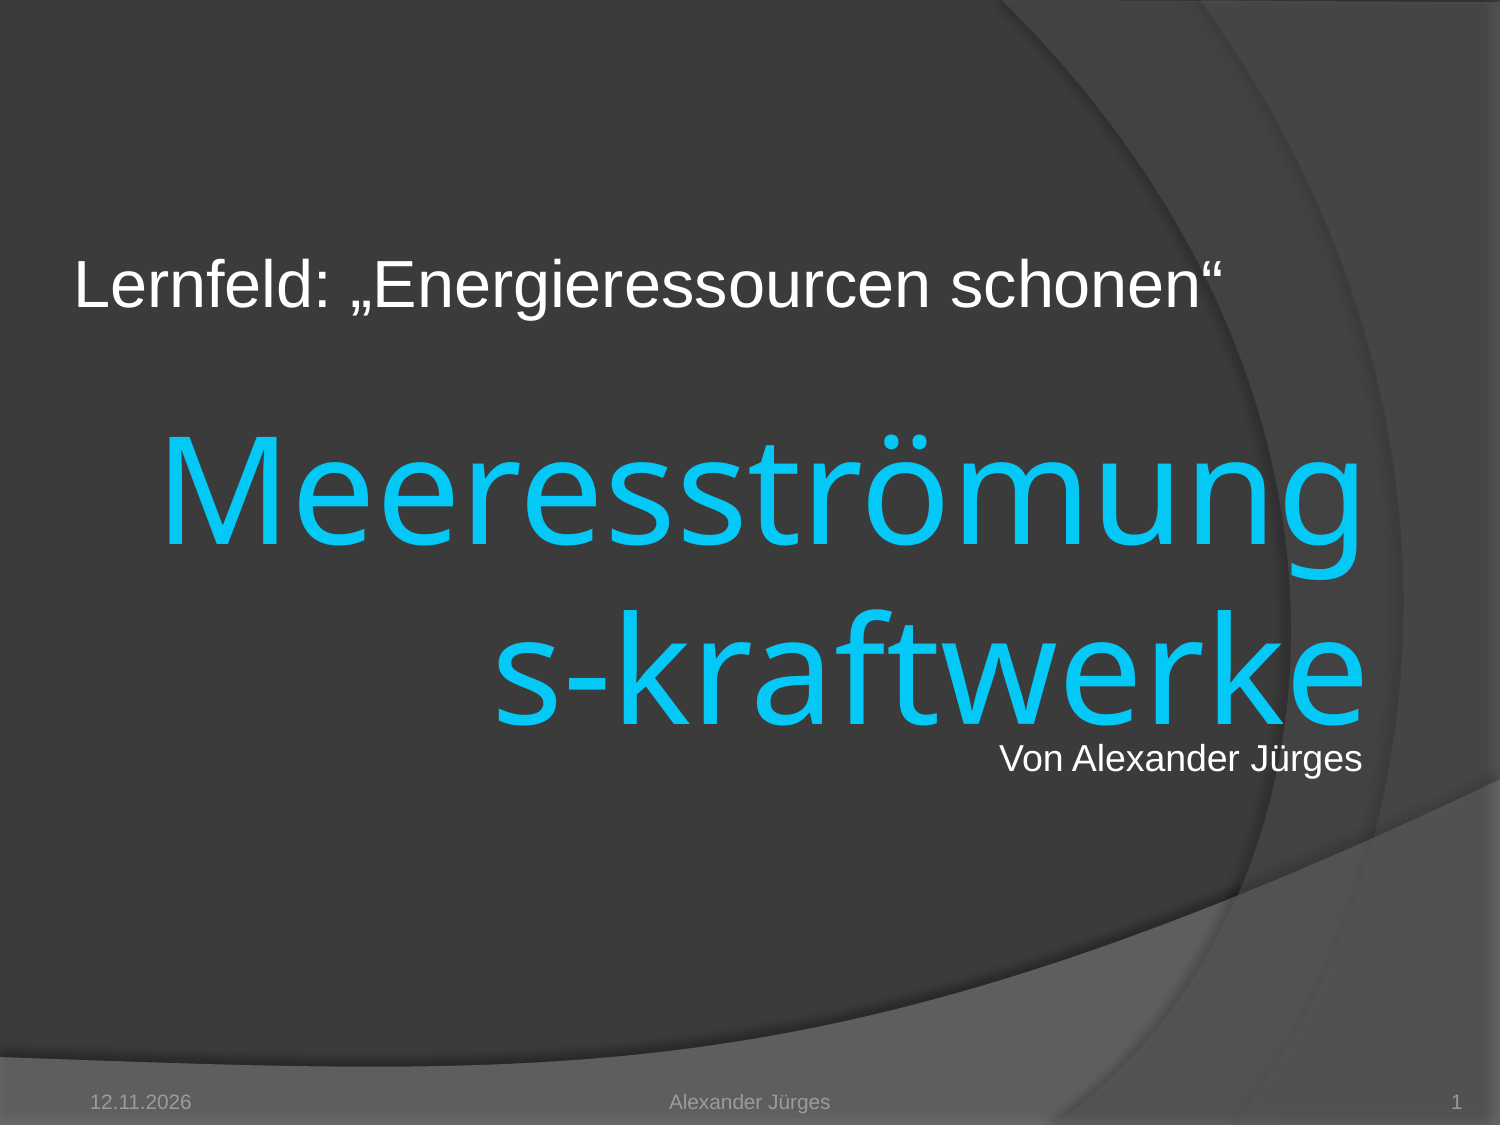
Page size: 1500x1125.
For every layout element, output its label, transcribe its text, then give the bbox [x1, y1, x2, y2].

slide_number 1 [1337, 1053, 1463, 1114]
subtitle Lernfeld: „Energieressourcen schonen“ [58, 210, 1500, 321]
text_box Meeresströmungs-kraftwerke [76, 480, 1378, 668]
text_box Von Alexander Jürges [984, 726, 1395, 787]
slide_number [75, 1053, 425, 1114]
footer Alexander Jürges [512, 1053, 988, 1114]
